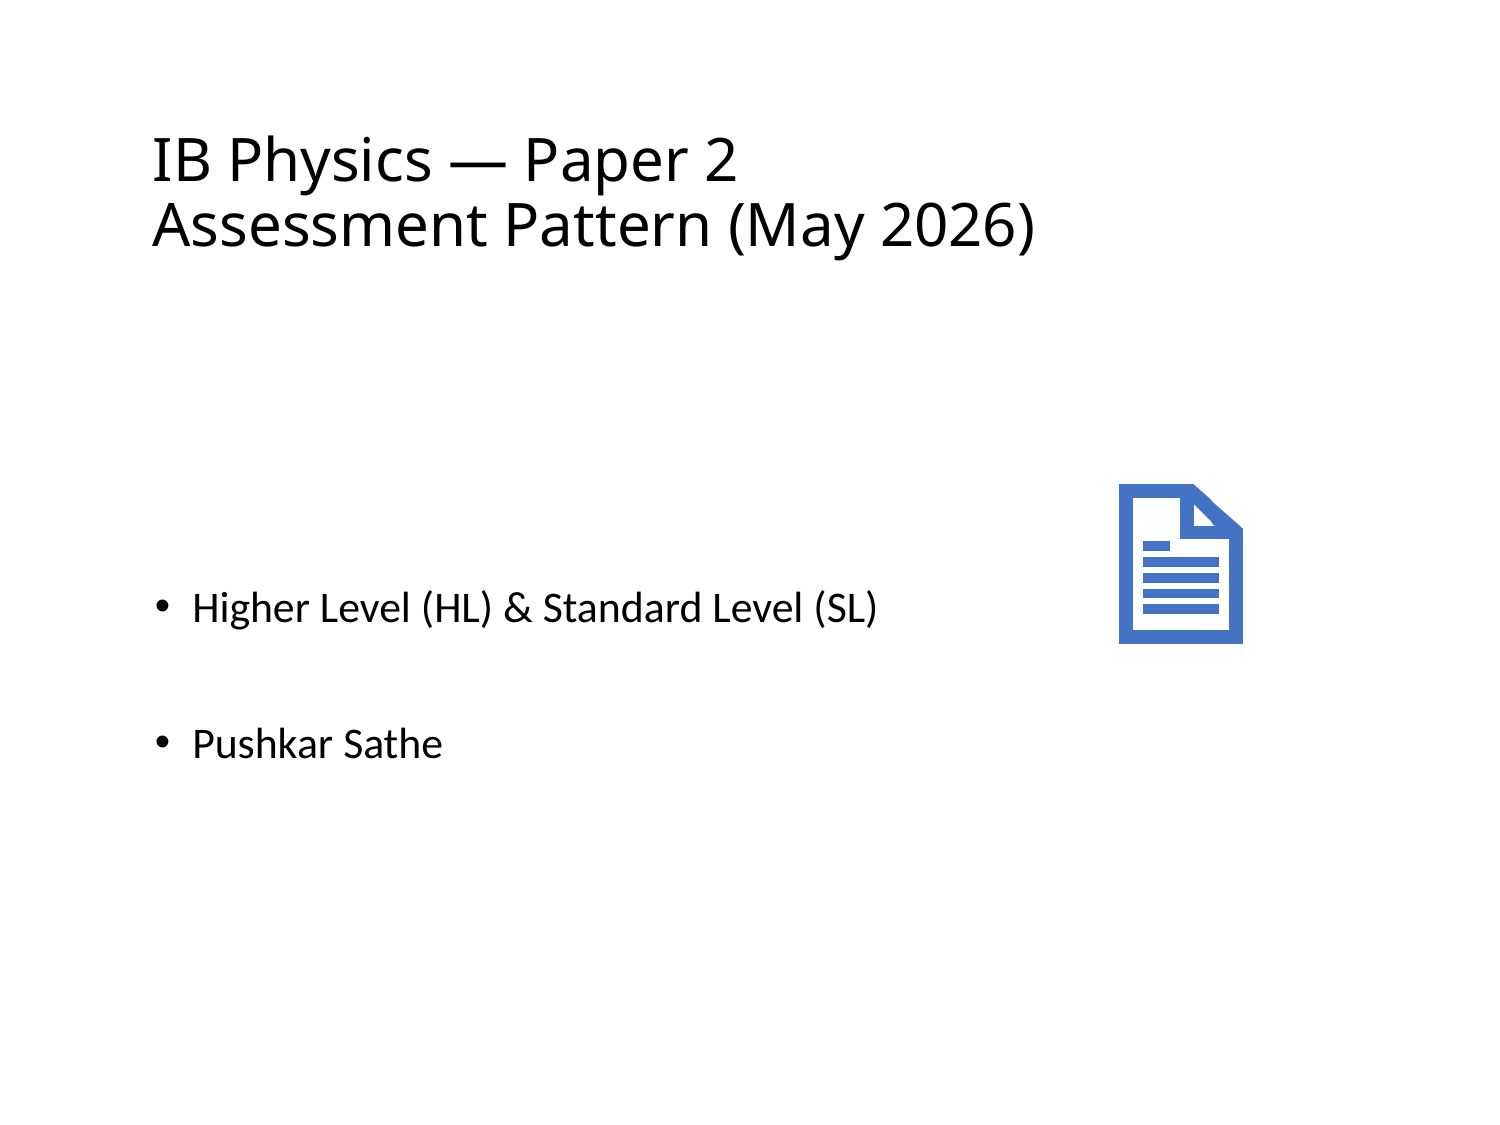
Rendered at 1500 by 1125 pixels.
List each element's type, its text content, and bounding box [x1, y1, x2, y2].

title IB Physics — Paper 2 Assessment Pattern (May 2026) [137, 112, 1058, 276]
picture [1086, 469, 1275, 658]
list Higher Level (HL) & Standard Level (SL) Pushkar Sathe [139, 365, 966, 987]
